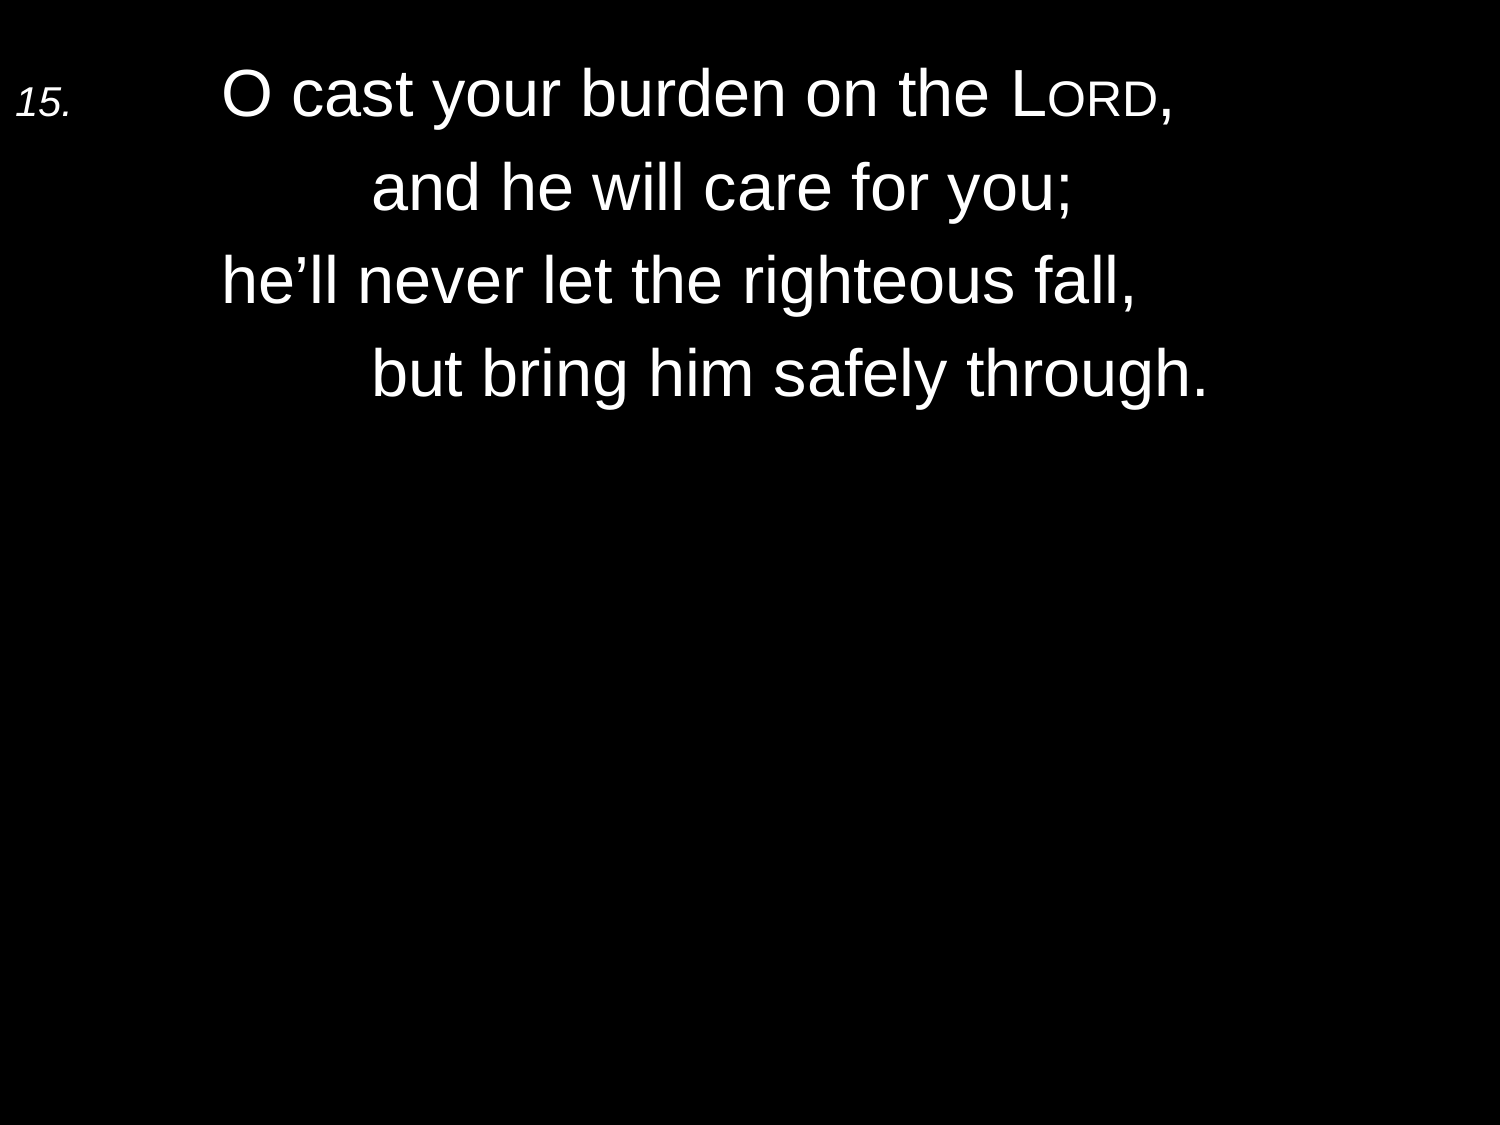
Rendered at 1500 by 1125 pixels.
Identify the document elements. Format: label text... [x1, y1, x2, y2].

list 15. O cast your burden on the Lord, and he will care for you; he’ll never let the righteous fall, but bring him safely through. [0, 42, 1500, 1047]
